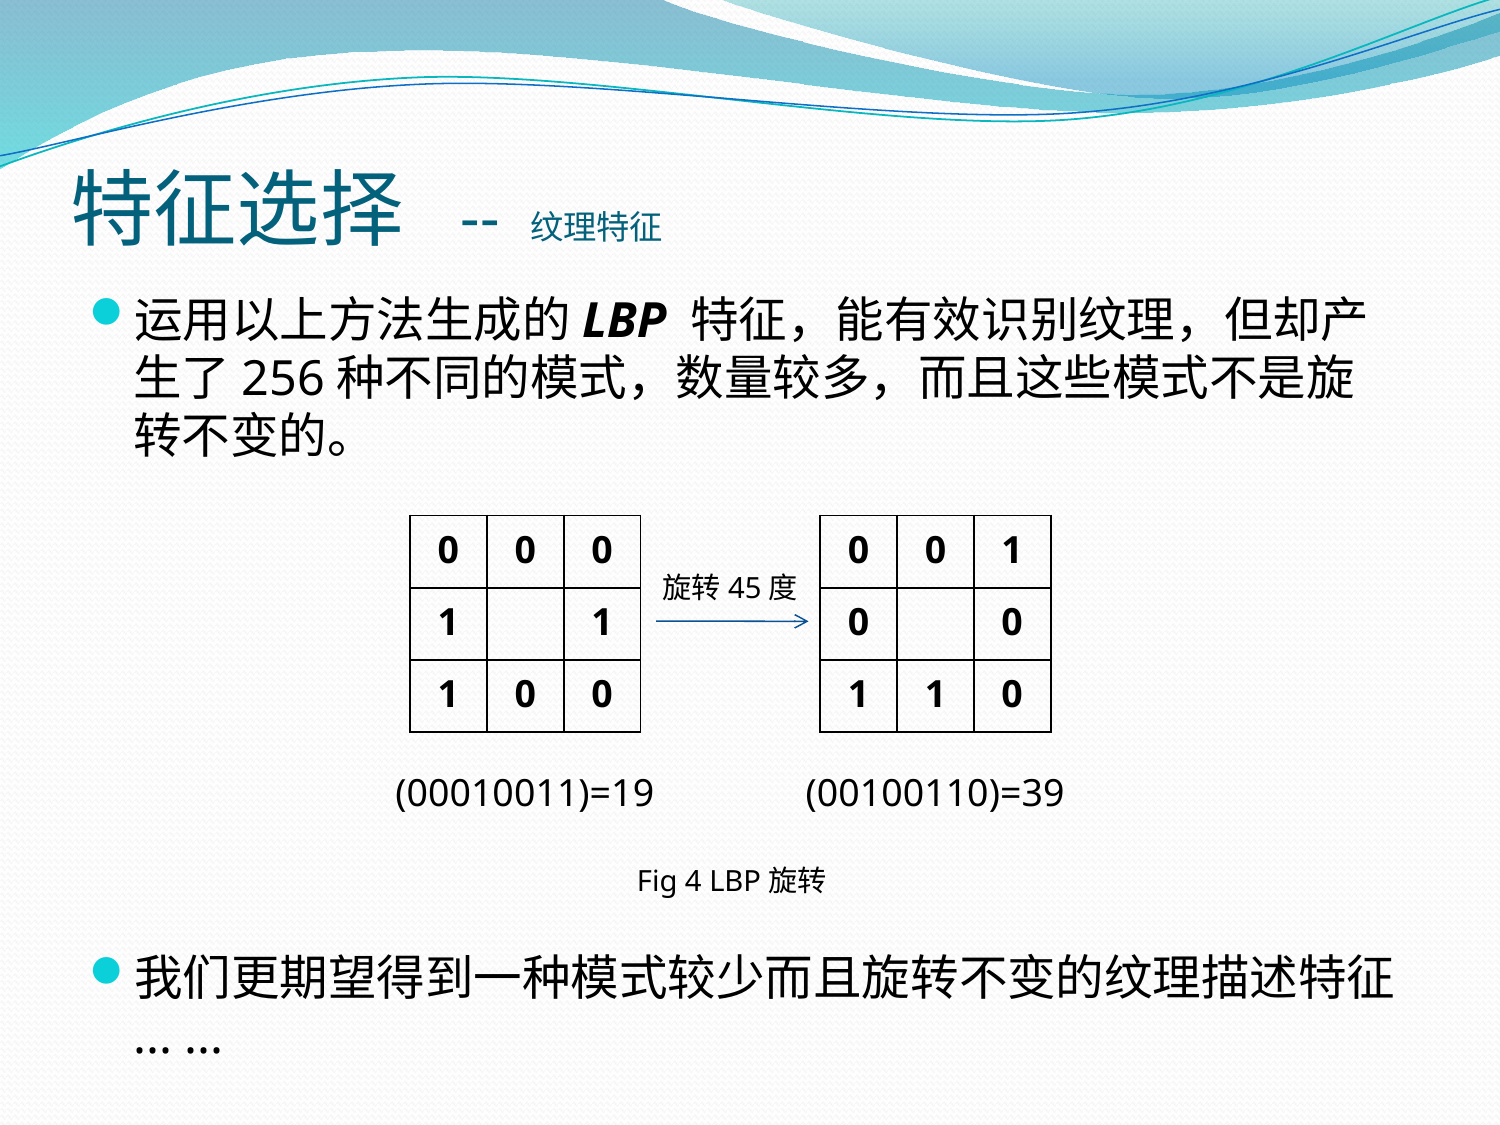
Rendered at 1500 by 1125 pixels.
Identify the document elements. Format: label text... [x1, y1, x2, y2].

table_cell 1 [898, 661, 973, 731]
table_cell 1 [411, 661, 486, 731]
text_box (00010011)=19 [380, 761, 670, 822]
table_cell [488, 589, 563, 659]
table_header 1 [975, 516, 1050, 587]
table_cell 0 [565, 661, 640, 731]
table_cell 1 [821, 661, 896, 731]
table_header 0 [565, 516, 640, 587]
table_cell 1 [411, 589, 486, 659]
table_cell 1 [565, 589, 640, 659]
table_header 0 [821, 516, 896, 587]
table_header 0 [898, 516, 973, 587]
table_cell [898, 589, 973, 659]
table_cell 0 [975, 661, 1050, 731]
text_box [658, 623, 807, 632]
list 运用以上方法生成的LBP 特征，能有效识别纹理，但却产生了256种不同的模式，数量较多，而且这些模式不是旋转不变的。 我们更期望得到一种模式较少而且旋转不变的纹理描述特征 ... ... [75, 281, 1418, 1079]
title 特征选择 -- 纹理特征 [70, 105, 1421, 257]
text_box Fig 4 LBP旋转 [622, 855, 842, 906]
table_cell 0 [821, 589, 896, 659]
table_header 0 [488, 516, 563, 587]
table_header 0 [411, 516, 486, 587]
text_box 旋转45度 [647, 562, 813, 613]
table_cell 0 [975, 589, 1050, 659]
text_box (00100110)=39 [790, 761, 1080, 822]
table_cell 0 [488, 661, 563, 731]
